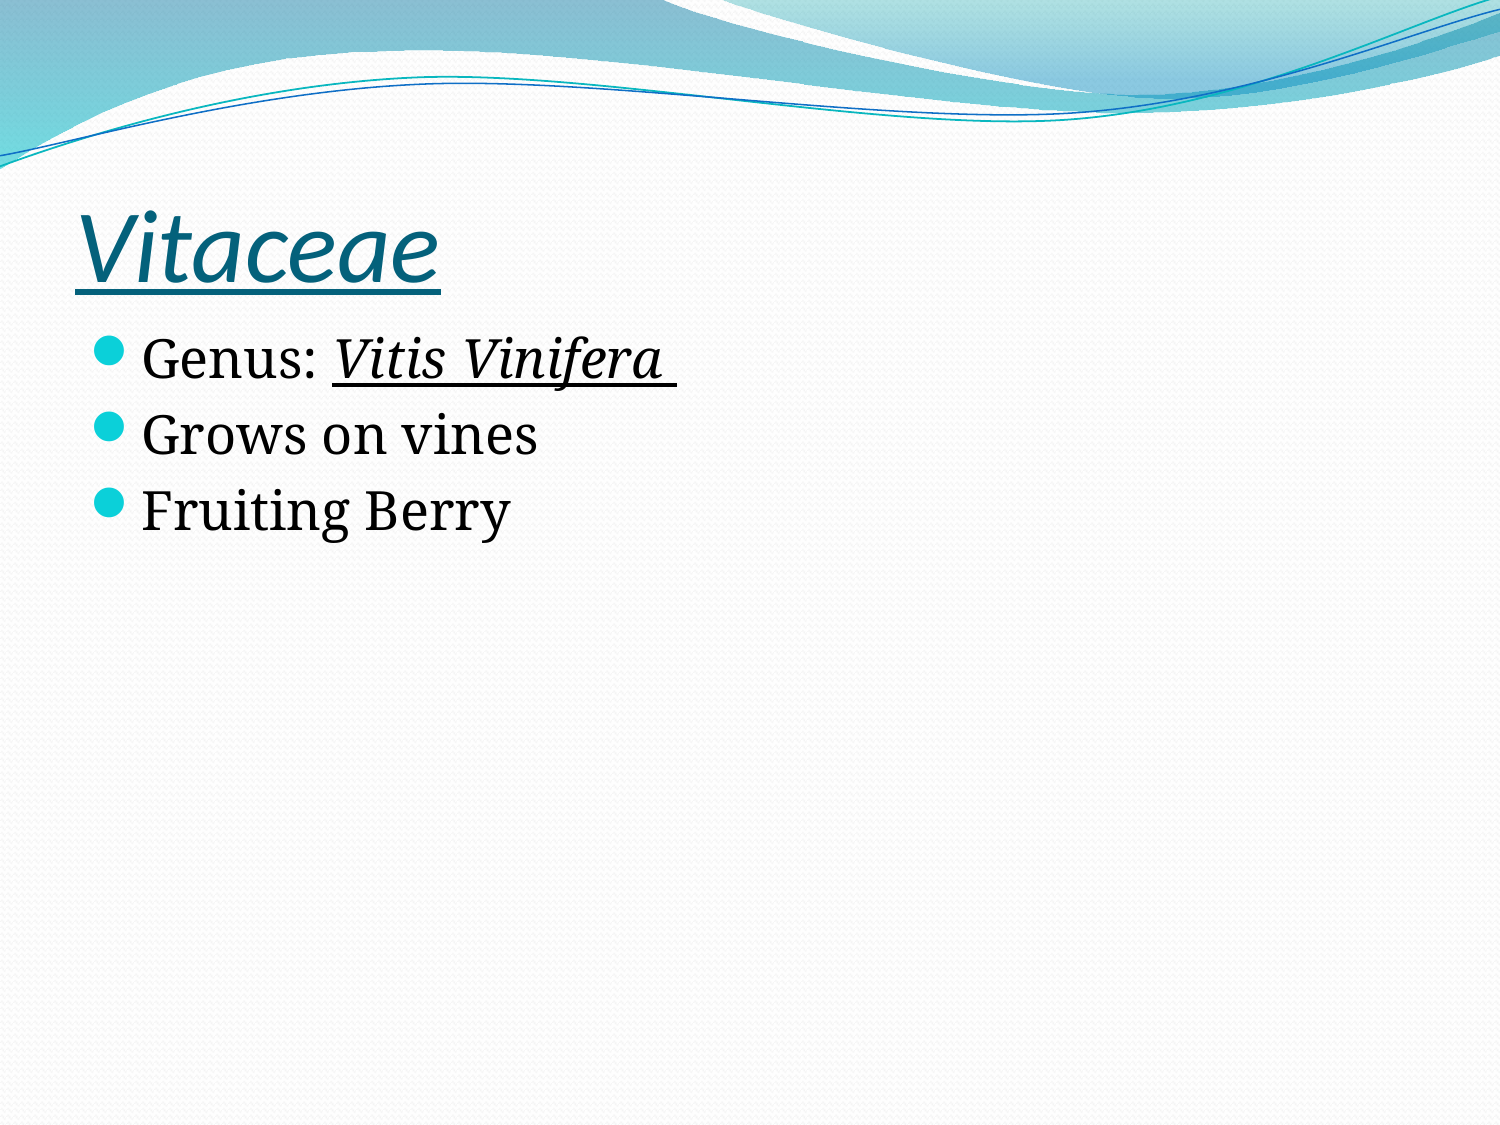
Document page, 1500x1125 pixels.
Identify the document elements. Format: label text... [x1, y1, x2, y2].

list Genus: Vitis Vinifera Grows on vines Fruiting Berry [75, 317, 1425, 1038]
title Vitaceae [75, 115, 1425, 303]
